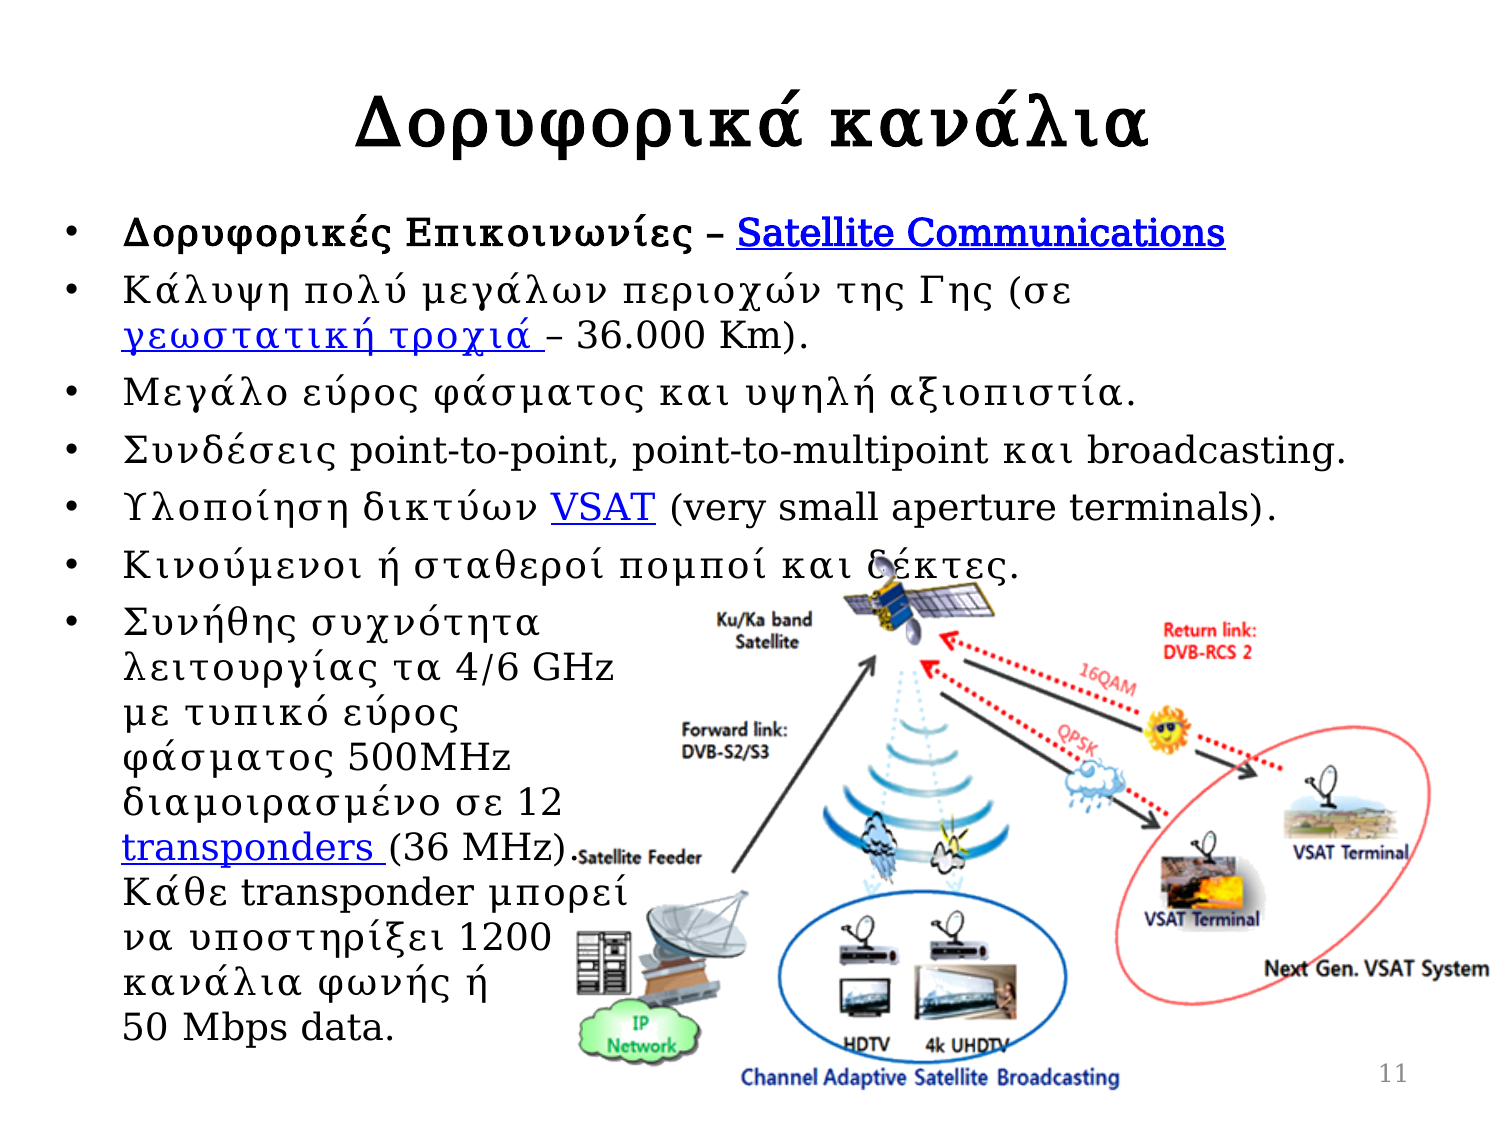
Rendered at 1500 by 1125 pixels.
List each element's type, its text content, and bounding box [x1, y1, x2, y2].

list Δορυφορικές Επικοινωνίες – Satellite Communications Κάλυψη πολύ μεγάλων περιοχών της Γης (σε γεωστατική τροχιά – 36.000 Km). Μεγάλο εύρος φάσματος και υψηλή αξιοπιστία. Συνδέσεις point-to-point, point-to-multipoint και broadcasting. Υλοποίηση δικτύων VSAT (very small aperture terminals). Κινούμενοι ή σταθεροί πομποί και δέκτες. Συνήθης συχνότητα λειτουργίας τα 4/6 GHz με τυπικό εύρος φάσματος 500ΜHz διαμοιρασμένο σε 12 transponders (36 MHz). Κάθε transponder μπορεί να υποστηρίξει 1200 κανάλια φωνής ή 50 Μbps data. [64, 208, 1459, 1049]
title Δορυφορικά κανάλια [76, 78, 1427, 159]
picture [573, 553, 1495, 1095]
